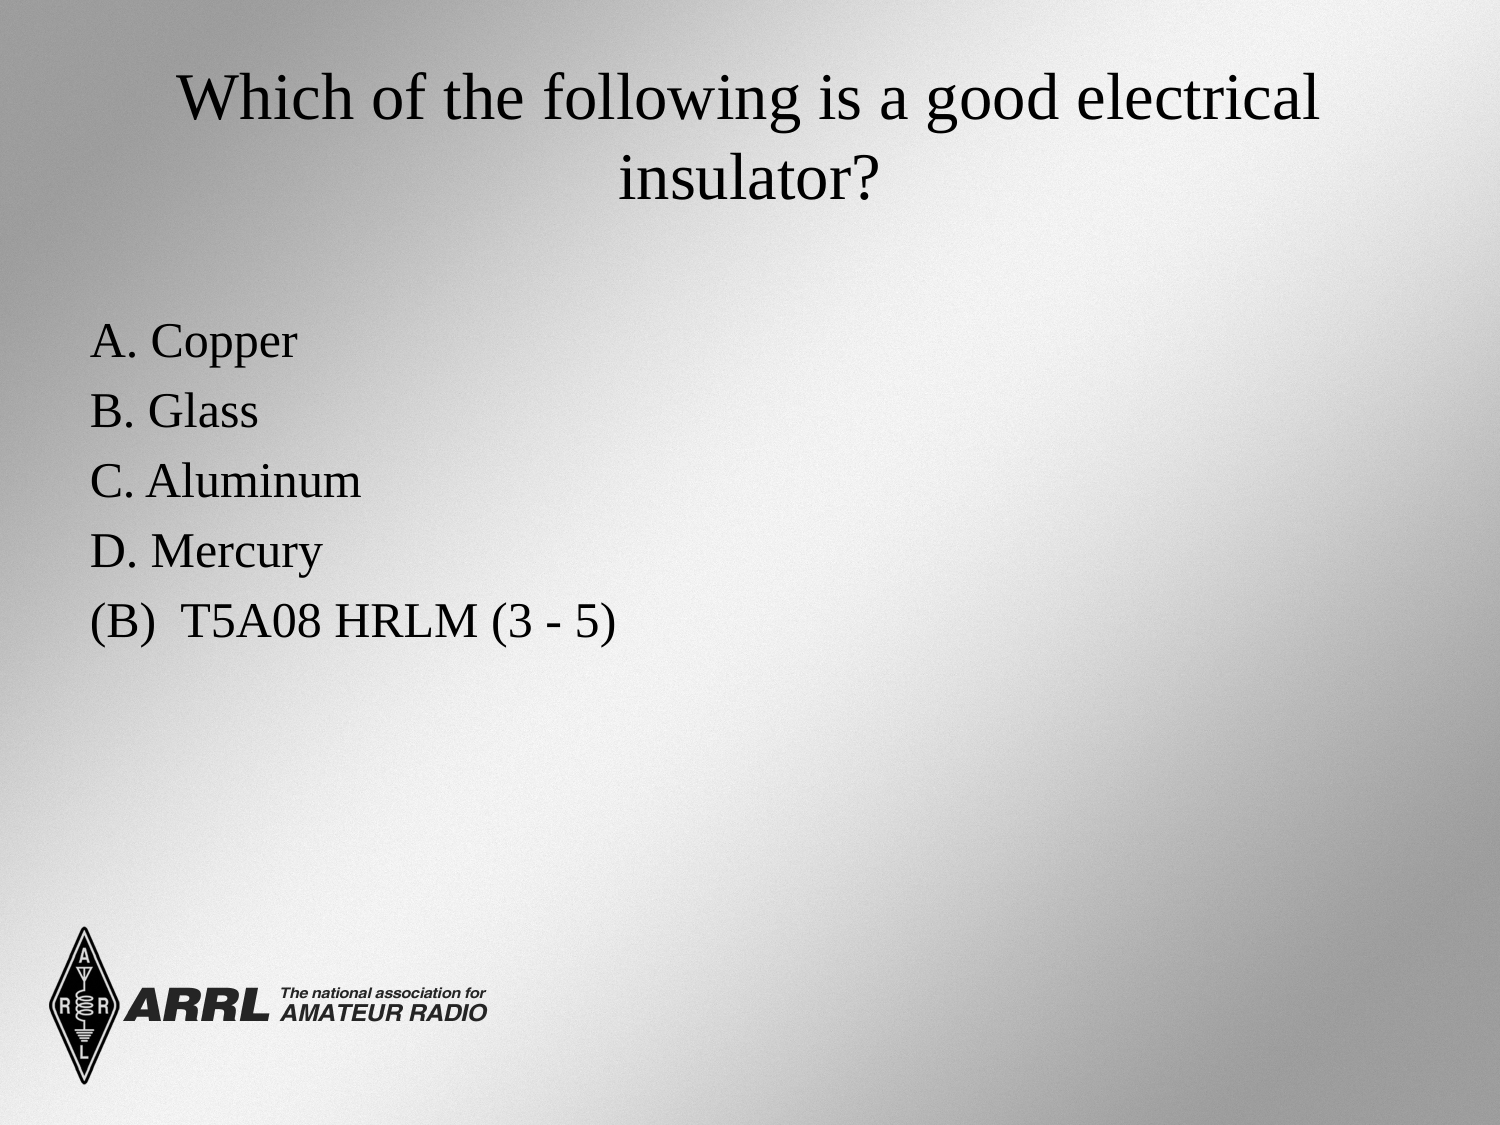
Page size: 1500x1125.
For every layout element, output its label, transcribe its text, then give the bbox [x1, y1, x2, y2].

title Which of the following is a good electrical insulator? [75, 45, 1425, 233]
picture [0, 0, 1500, 1125]
list A. Copper B. Glass C. Aluminum D. Mercury (B) T5A08 HRLM (3 - 5) [75, 299, 1425, 1005]
